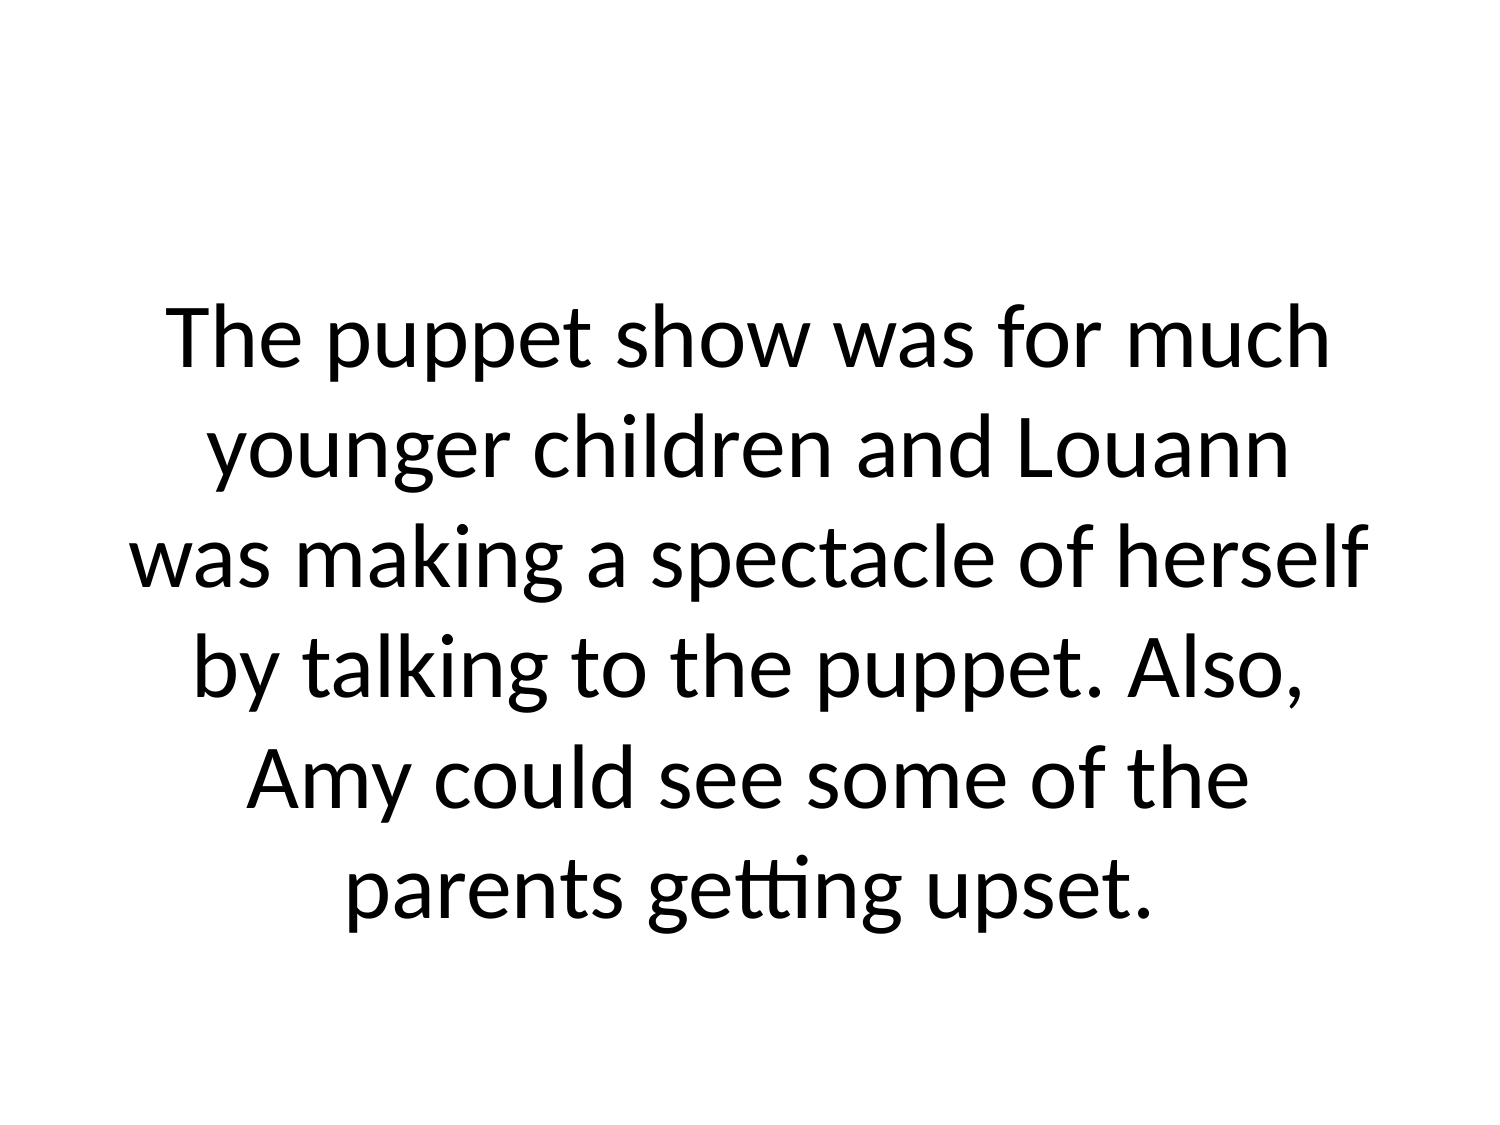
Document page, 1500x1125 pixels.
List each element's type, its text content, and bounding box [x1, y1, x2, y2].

title The puppet show was for much younger children and Louann was making a spectacle of herself by talking to the puppet. Also, Amy could see some of the parents getting upset. [112, 212, 1388, 1000]
